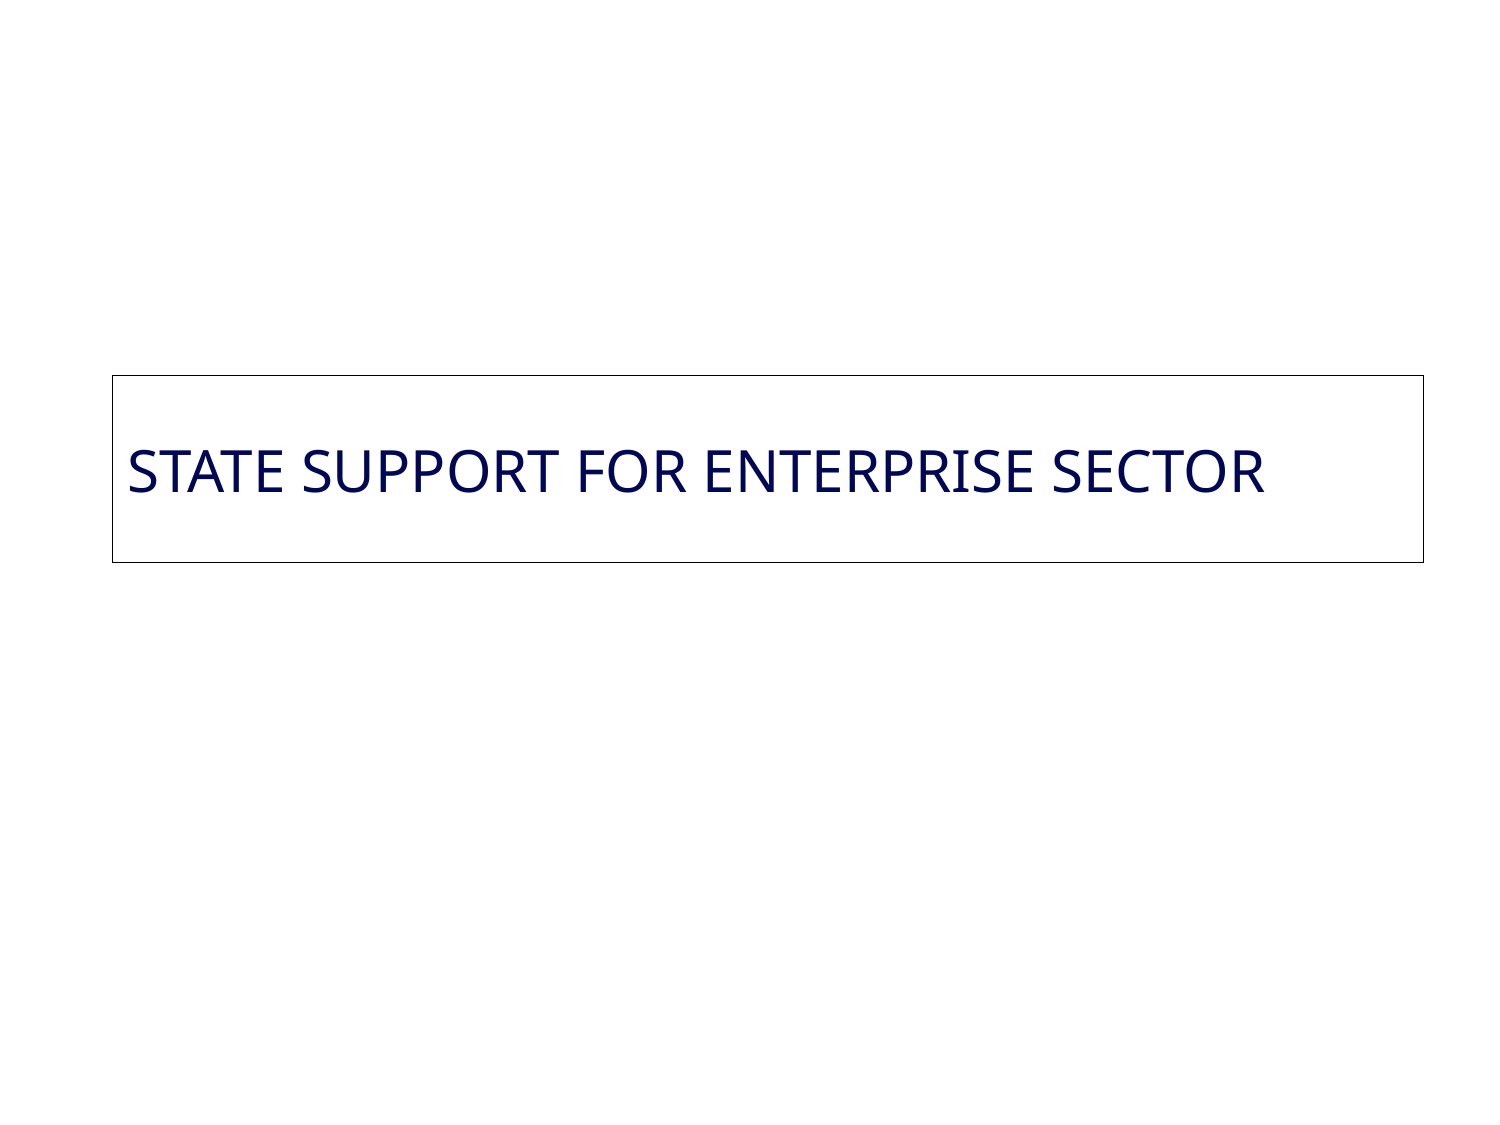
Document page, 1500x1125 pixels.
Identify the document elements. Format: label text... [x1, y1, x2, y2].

title STATE SUPPORT FOR ENTERPRISE SECTOR [112, 375, 1424, 563]
